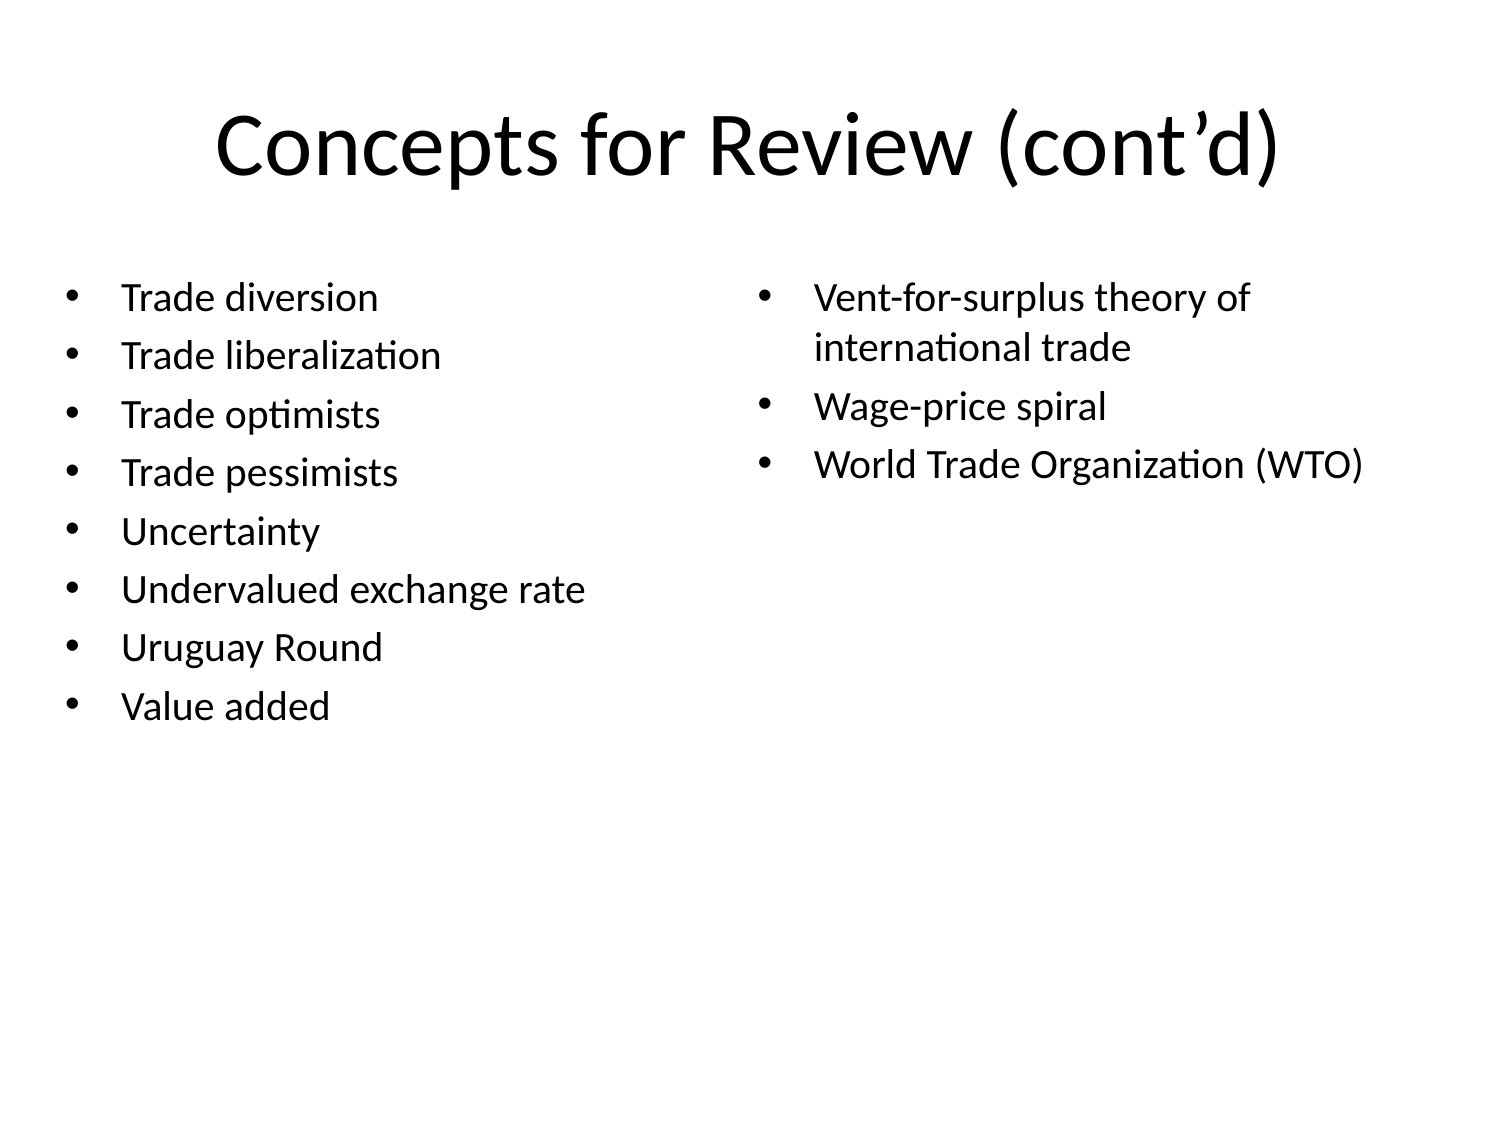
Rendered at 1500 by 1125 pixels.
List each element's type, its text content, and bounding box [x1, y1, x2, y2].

title Concepts for Review (cont’d) [75, 45, 1425, 233]
list Vent-for-surplus theory of international trade Wage-price spiral World Trade Organization (WTO) [742, 262, 1411, 1013]
list Trade diversion Trade liberalization Trade optimists Trade pessimists Uncertainty Undervalued exchange rate Uruguay Round Value added [50, 262, 719, 1013]
